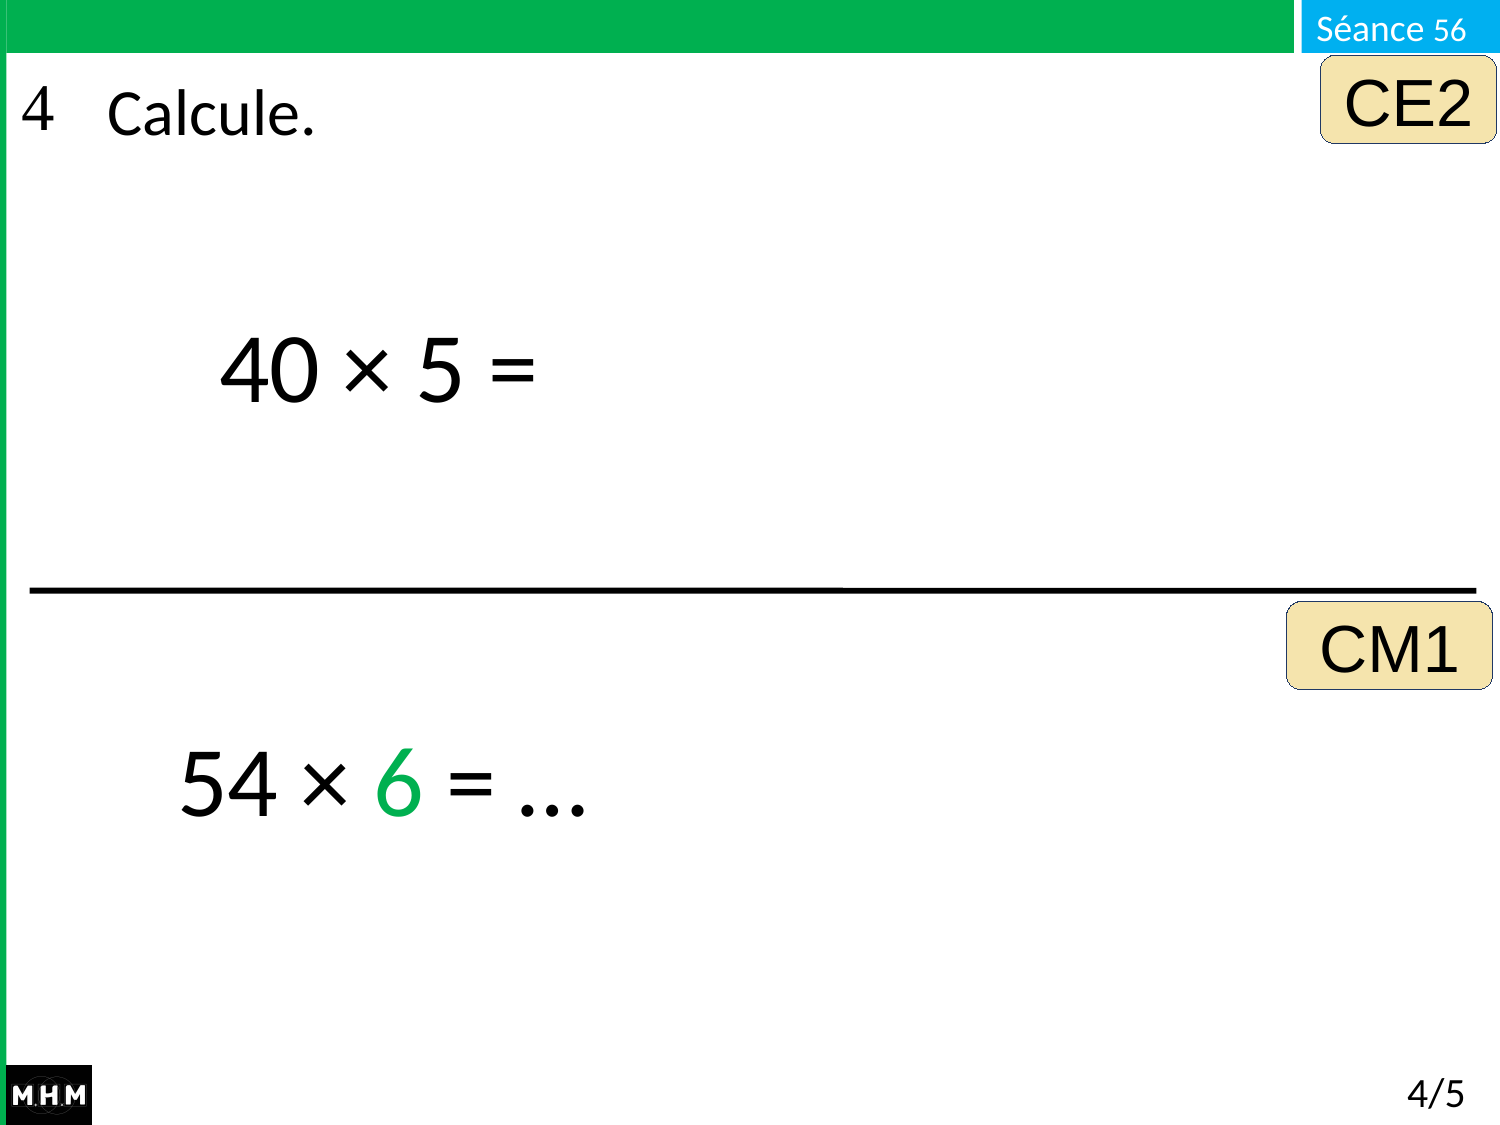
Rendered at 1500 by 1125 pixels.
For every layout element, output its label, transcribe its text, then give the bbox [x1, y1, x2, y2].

list 4/5 [1373, 1064, 1500, 1125]
text_box 54 × 6 = … [96, 708, 669, 844]
text_box 40 × 5 = [96, 295, 684, 430]
text_box CE2 [1320, 55, 1497, 144]
title Calcule. [92, 71, 1387, 158]
text_box CM1 [1286, 601, 1493, 690]
picture [6, 1065, 92, 1125]
